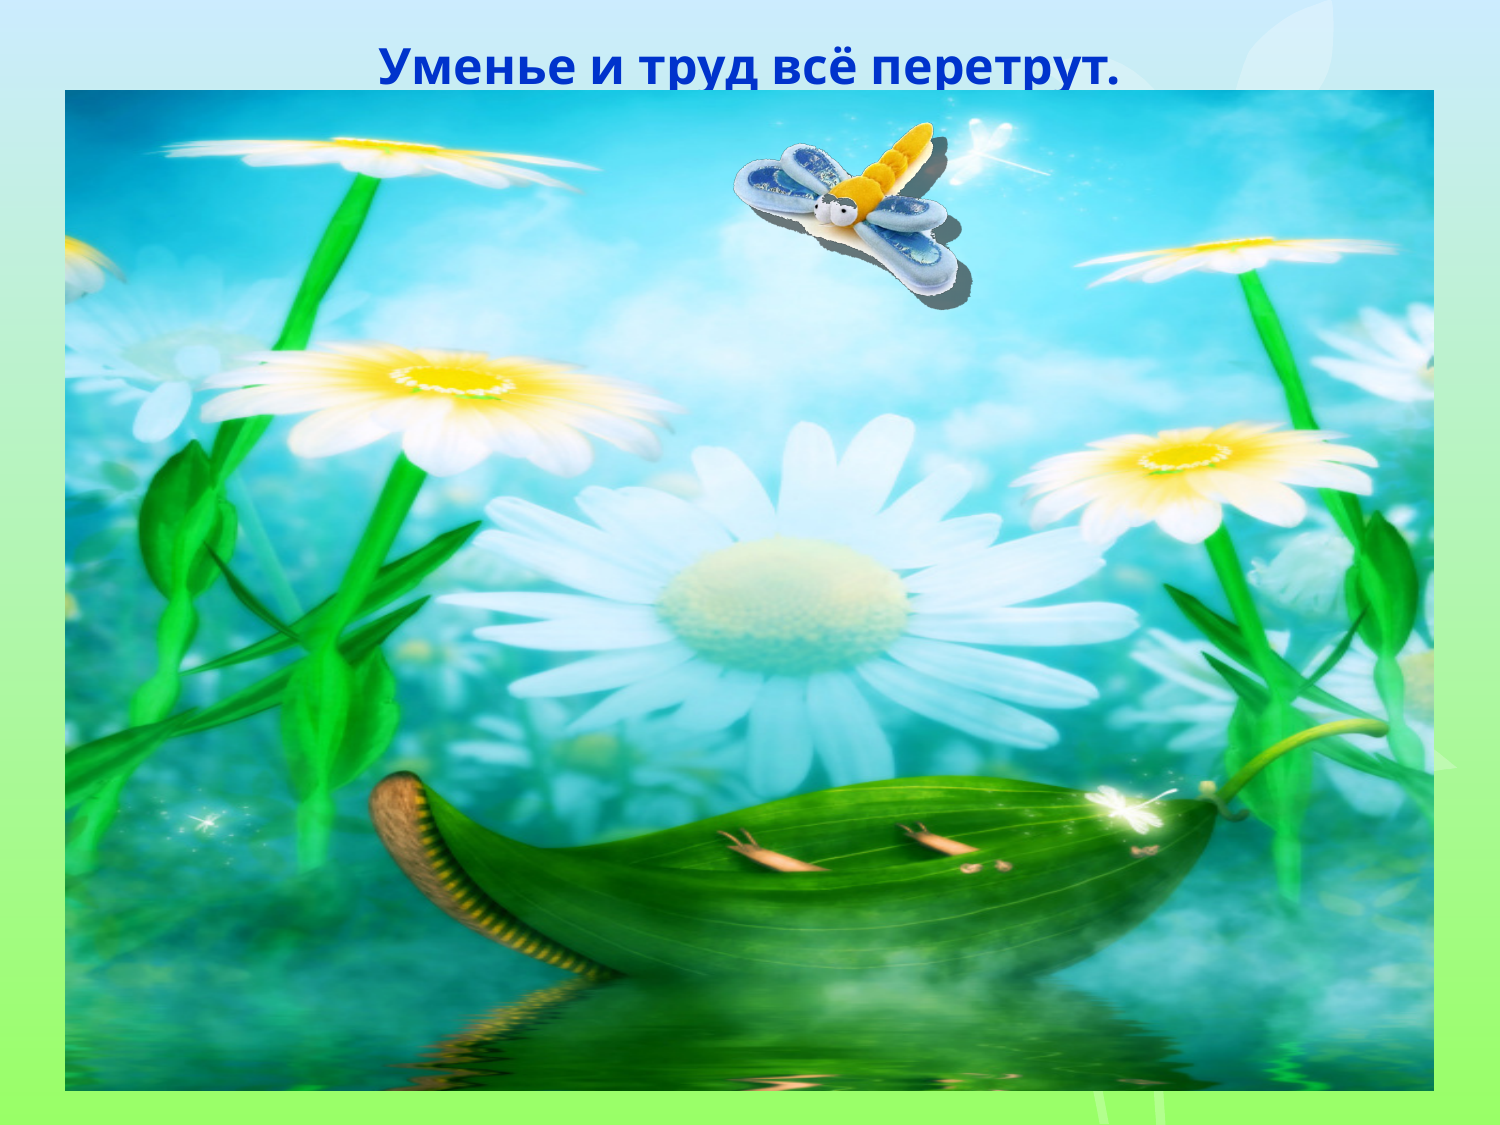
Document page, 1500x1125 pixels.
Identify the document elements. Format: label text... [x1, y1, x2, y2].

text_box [64, 89, 1435, 1091]
title Уменье и труд всё перетрут. [45, 37, 1455, 103]
